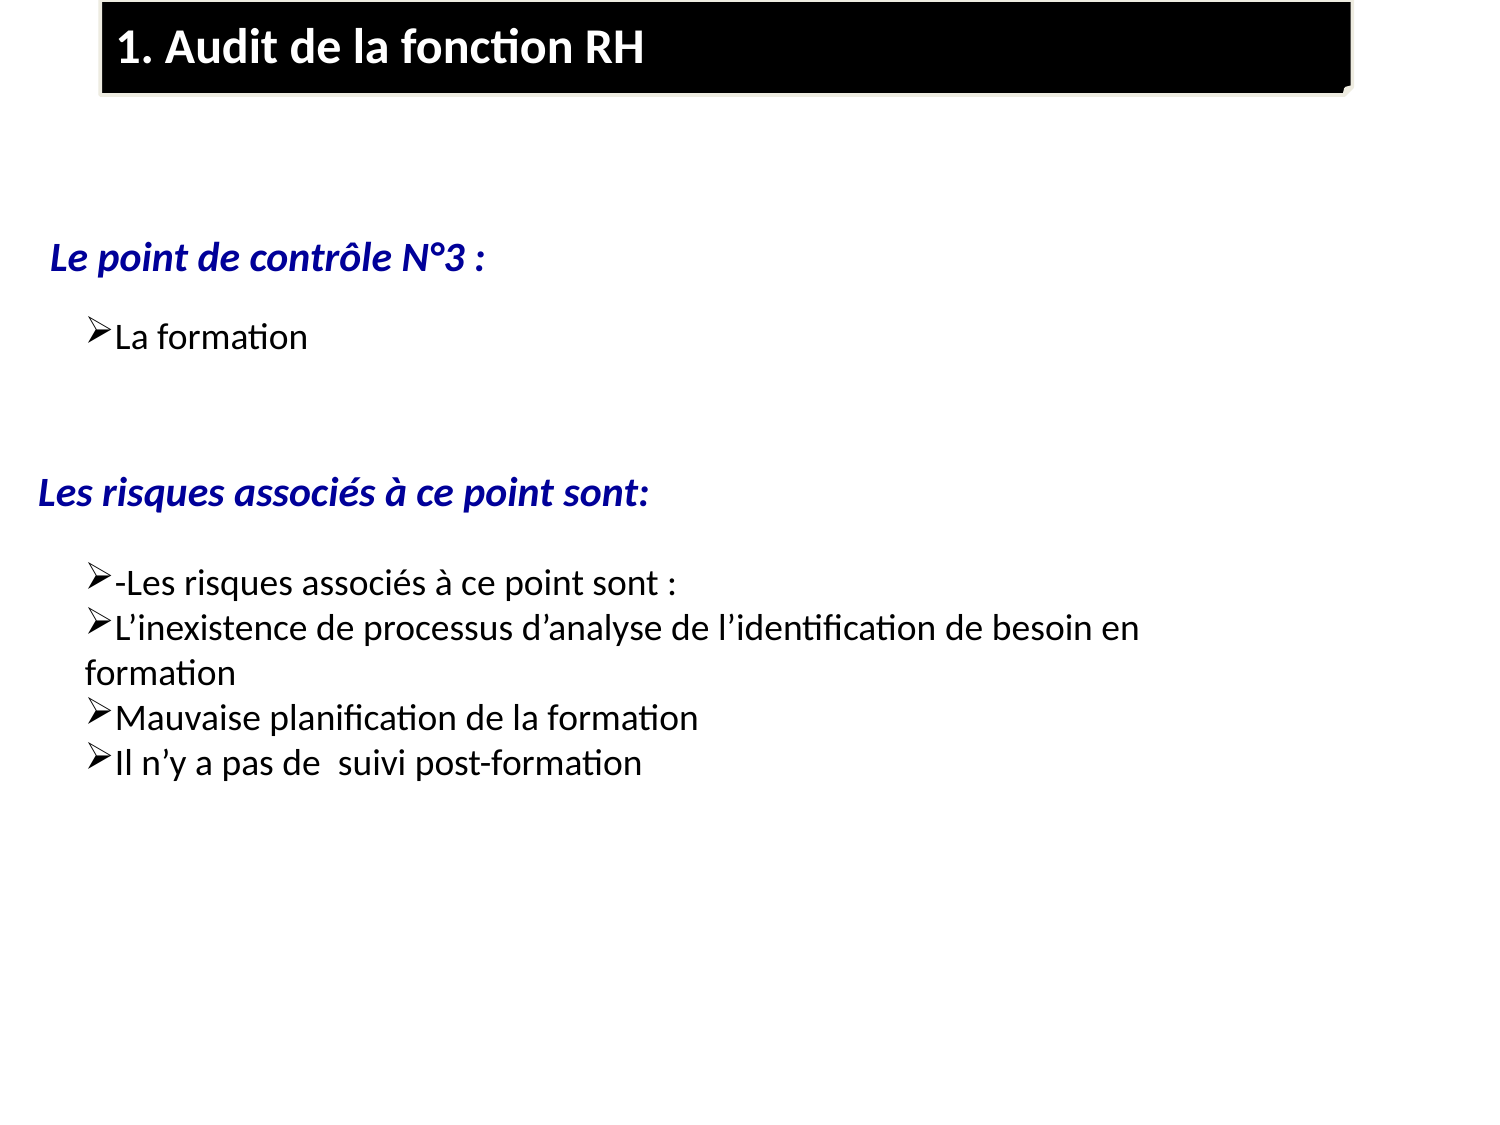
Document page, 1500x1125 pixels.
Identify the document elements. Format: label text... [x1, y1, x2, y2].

text_box 1. Audit de la fonction RH [100, 0, 1353, 96]
text_box La formation [70, 304, 1336, 365]
text_box -Les risques associés à ce point sont : L’inexistence de processus d’analyse de l’identification de besoin en formation Mauvaise planification de la formation Il n’y a pas de suivi post-formation [70, 550, 1301, 881]
text_box Le point de contrôle N°3 : [35, 222, 715, 288]
text_box Les risques associés à ce point sont: [23, 457, 785, 522]
